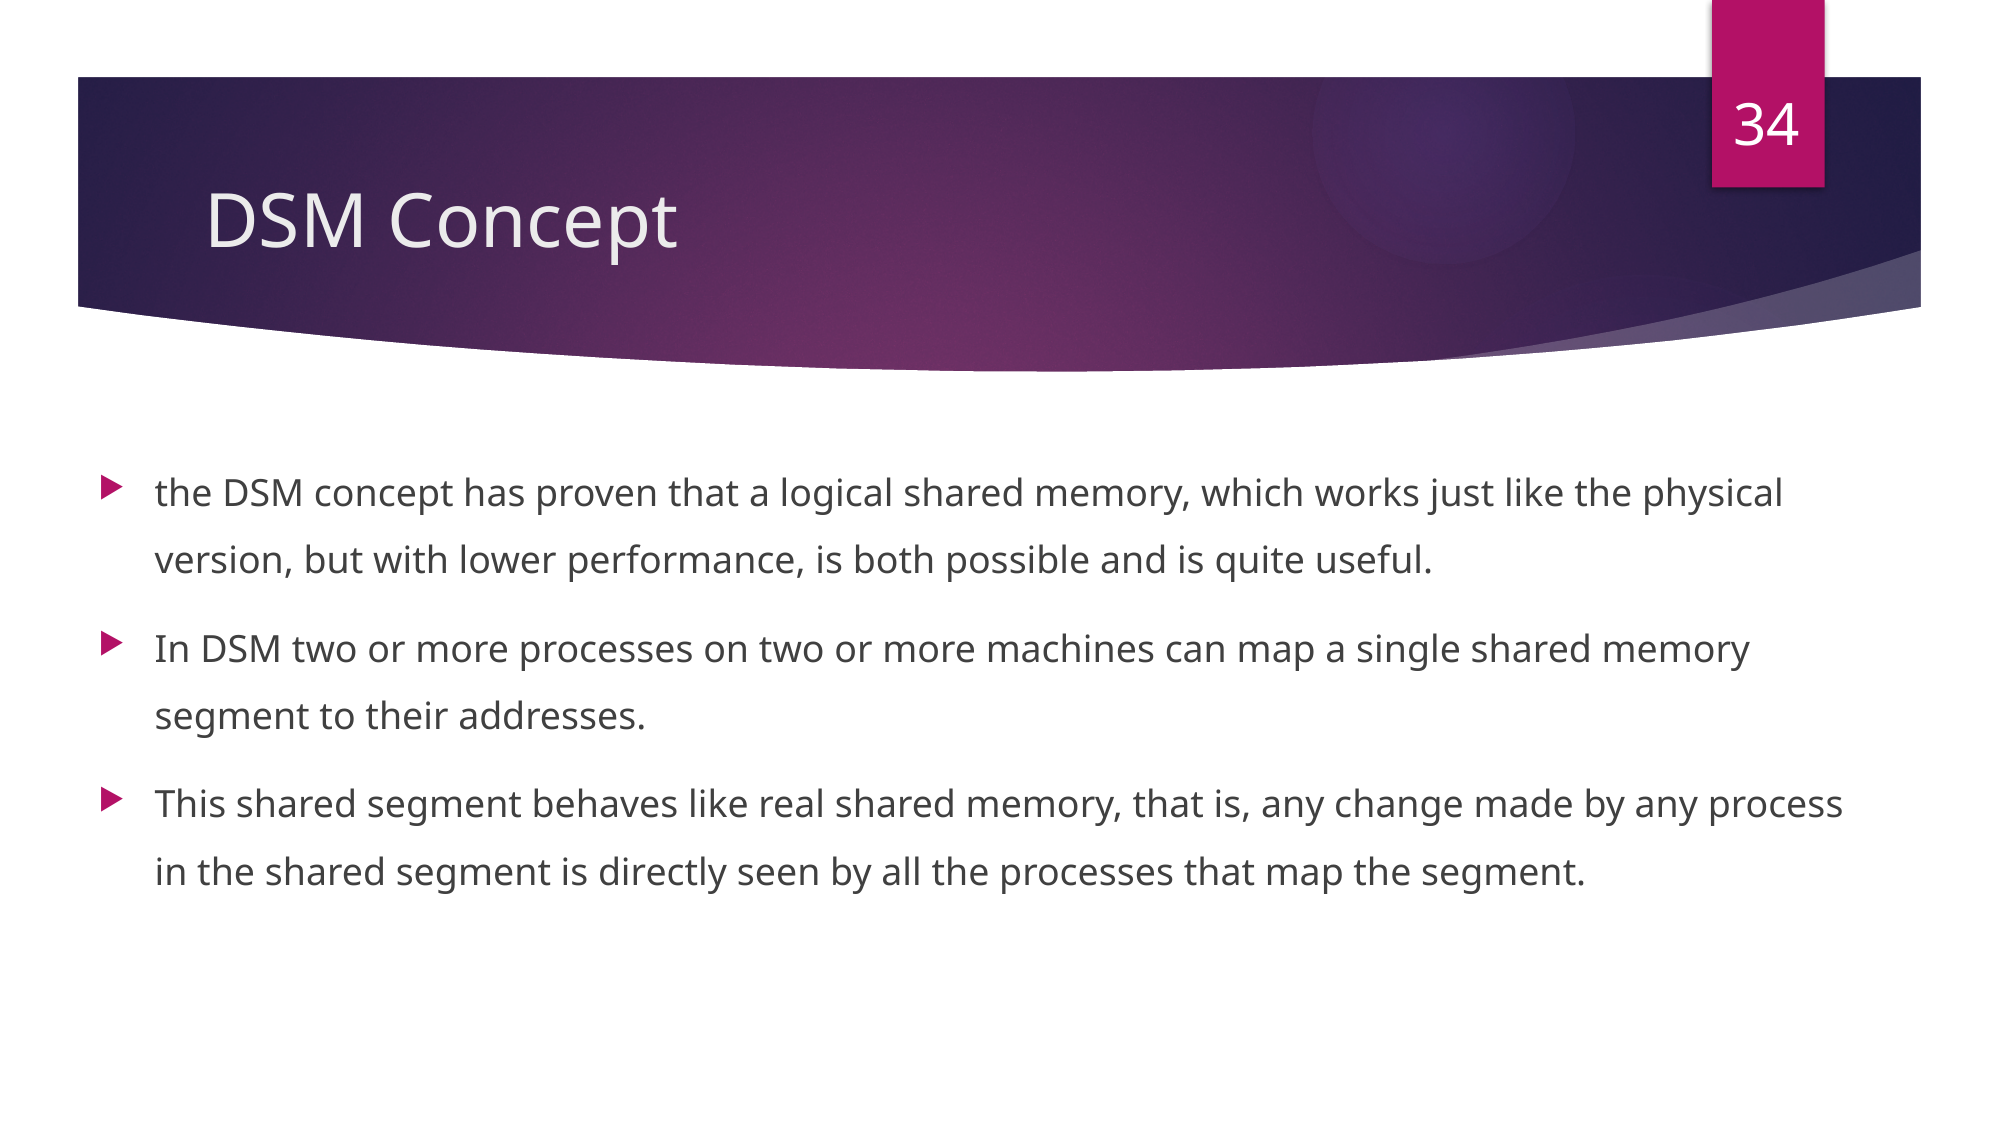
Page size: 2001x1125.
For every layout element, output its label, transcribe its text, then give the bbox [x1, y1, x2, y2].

slide_number 34 [1698, 48, 1836, 175]
list the DSM concept has proven that a logical shared memory, which works just like the physical version, but with lower performance, is both possible and is quite useful. In DSM two or more processes on two or more machines can map a single shared memory segment to their addresses. This shared segment behaves like real shared memory, that is, any change made by any process in the shared segment is directly seen by all the processes that map the segment. [83, 372, 1900, 996]
title DSM Concept [189, 159, 1627, 276]
